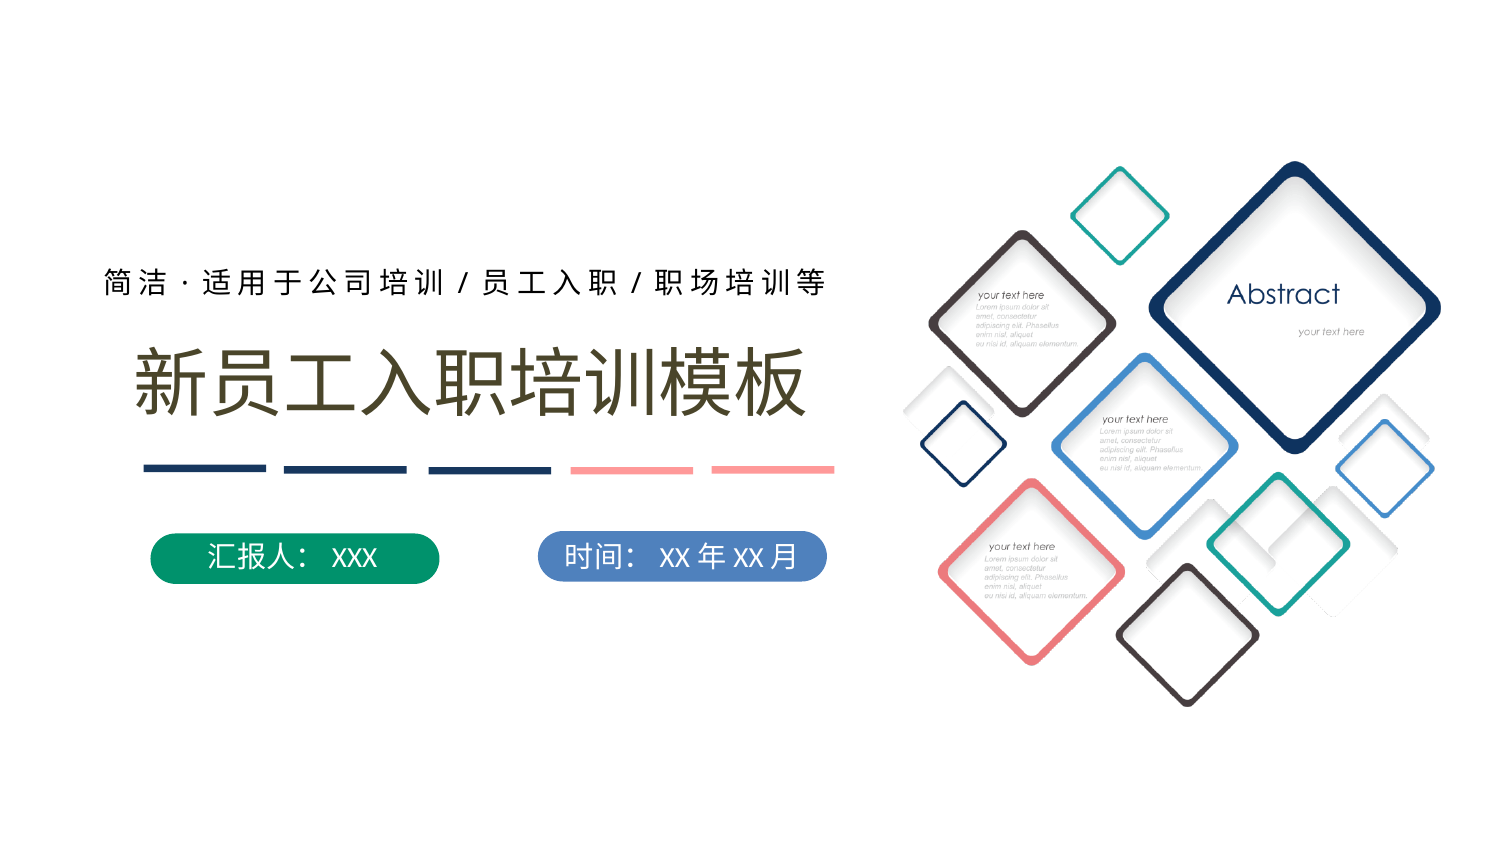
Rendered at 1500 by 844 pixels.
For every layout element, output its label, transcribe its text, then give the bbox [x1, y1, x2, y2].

text_box 汇报人：XXX [159, 530, 426, 581]
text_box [537, 530, 828, 582]
text_box [150, 539, 159, 578]
text_box 新员工入职培训模板 [118, 328, 824, 433]
text_box [568, 465, 695, 477]
text_box [141, 463, 268, 474]
text_box [282, 464, 409, 476]
text_box [710, 464, 836, 476]
text_box [426, 465, 553, 477]
picture [903, 161, 1441, 707]
text_box [163, 536, 440, 584]
text_box 简洁·适用于公司培训/员工入职/职场培训等 [51, 236, 878, 328]
